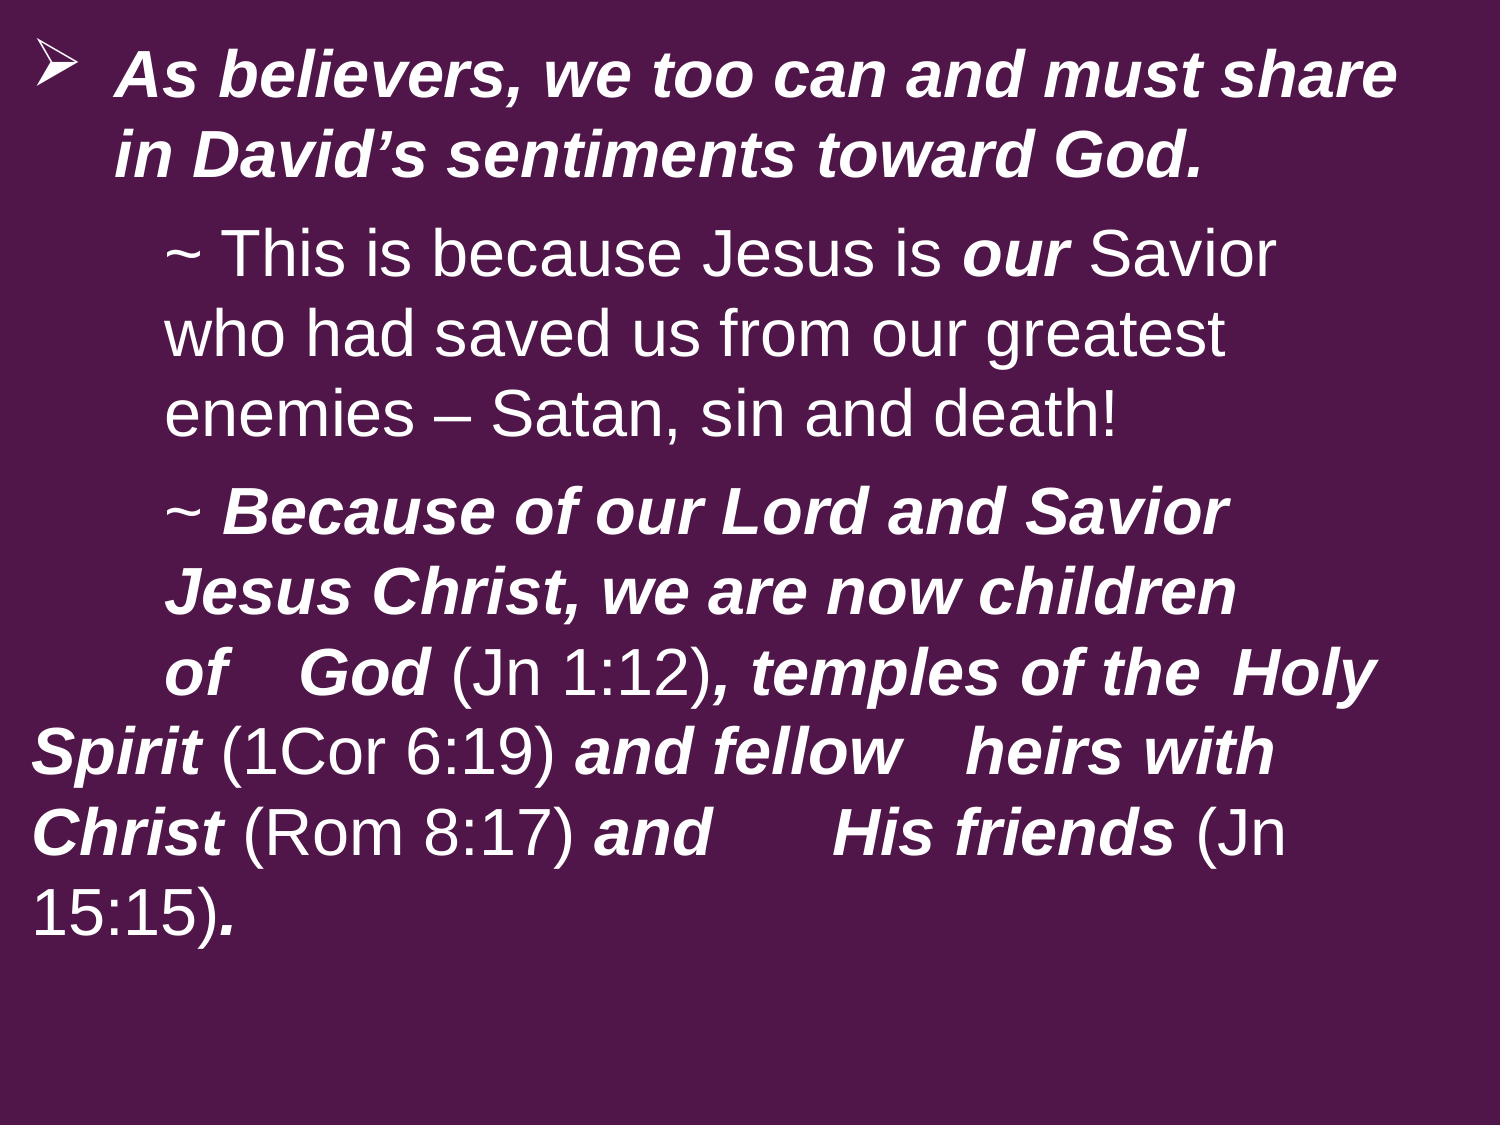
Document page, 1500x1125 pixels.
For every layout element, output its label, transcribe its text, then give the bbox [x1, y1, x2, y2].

subtitle As believers, we too can and must share in David’s sentiments toward God. ~ This is because Jesus is our Savior who had saved us from our greatest enemies – Satan, sin and death! ~ Because of our Lord and Savior Jesus Christ, we are now children of God (Jn 1:12), temples of the Holy Spirit (1Cor 6:19) and fellow heirs with Christ (Rom 8:17) and His friends (Jn 15:15). [16, 23, 1489, 1112]
